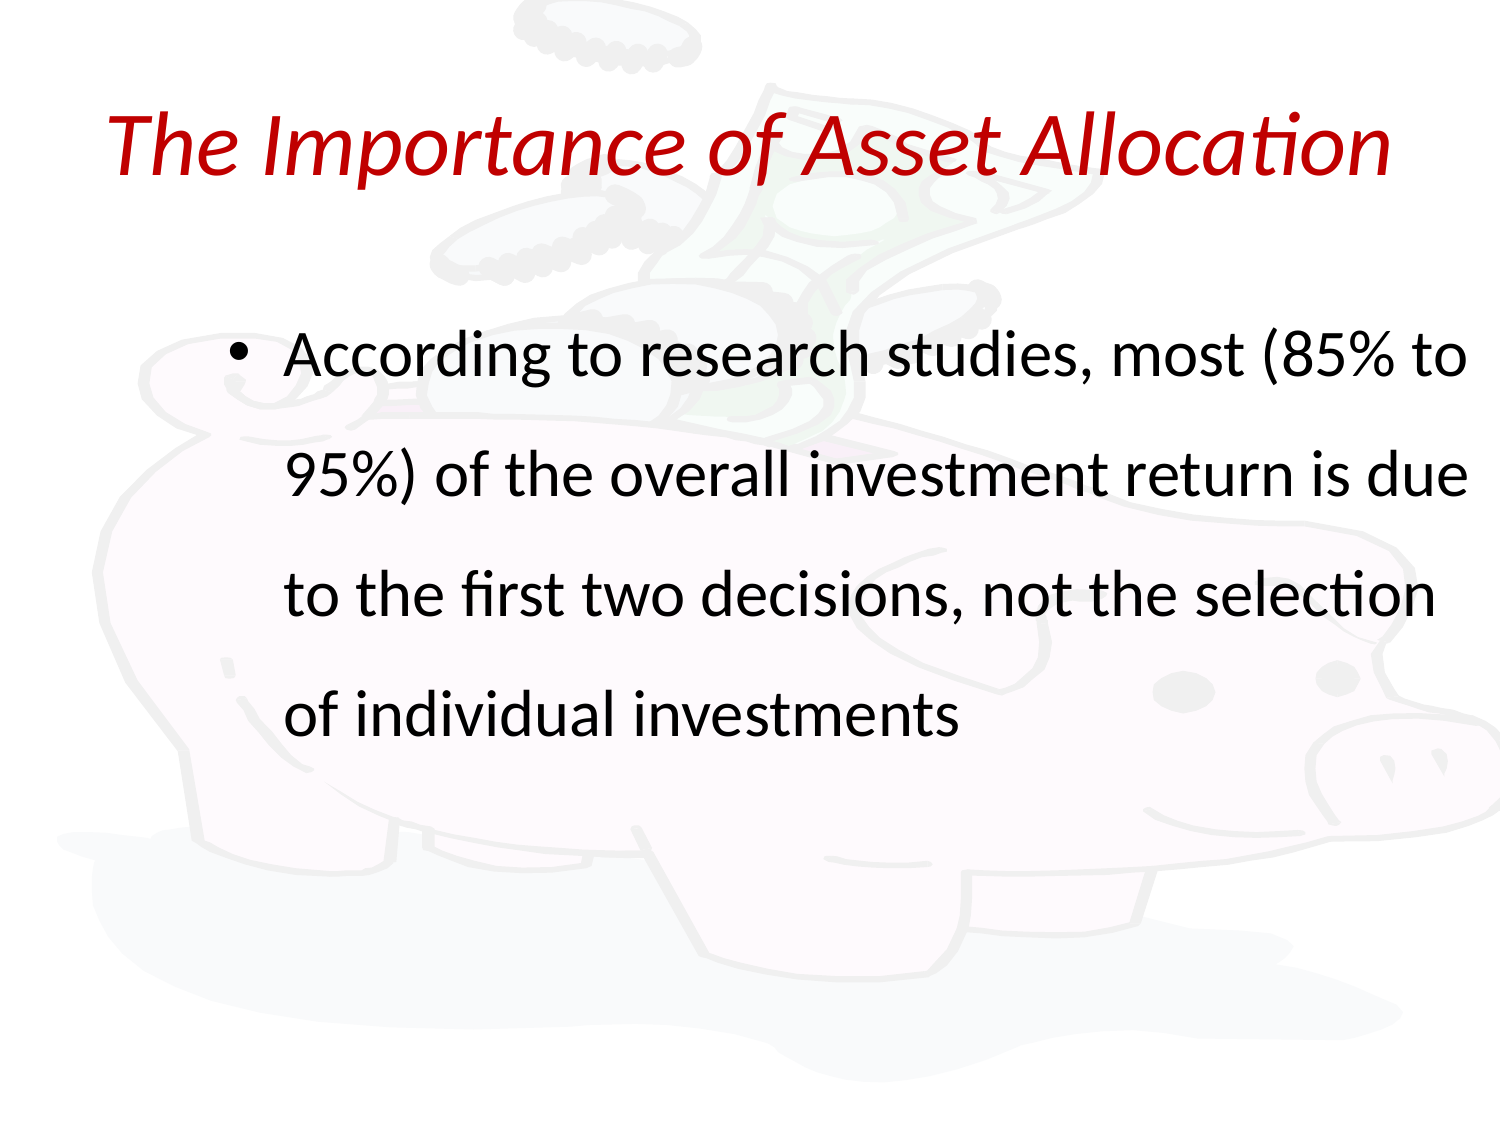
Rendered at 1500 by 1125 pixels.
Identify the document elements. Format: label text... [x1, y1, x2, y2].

list According to research studies, most (85% to 95%) of the overall investment return is due to the first two decisions, not the selection of individual investments [212, 262, 1488, 975]
title The Importance of Asset Allocation [75, 45, 1425, 233]
